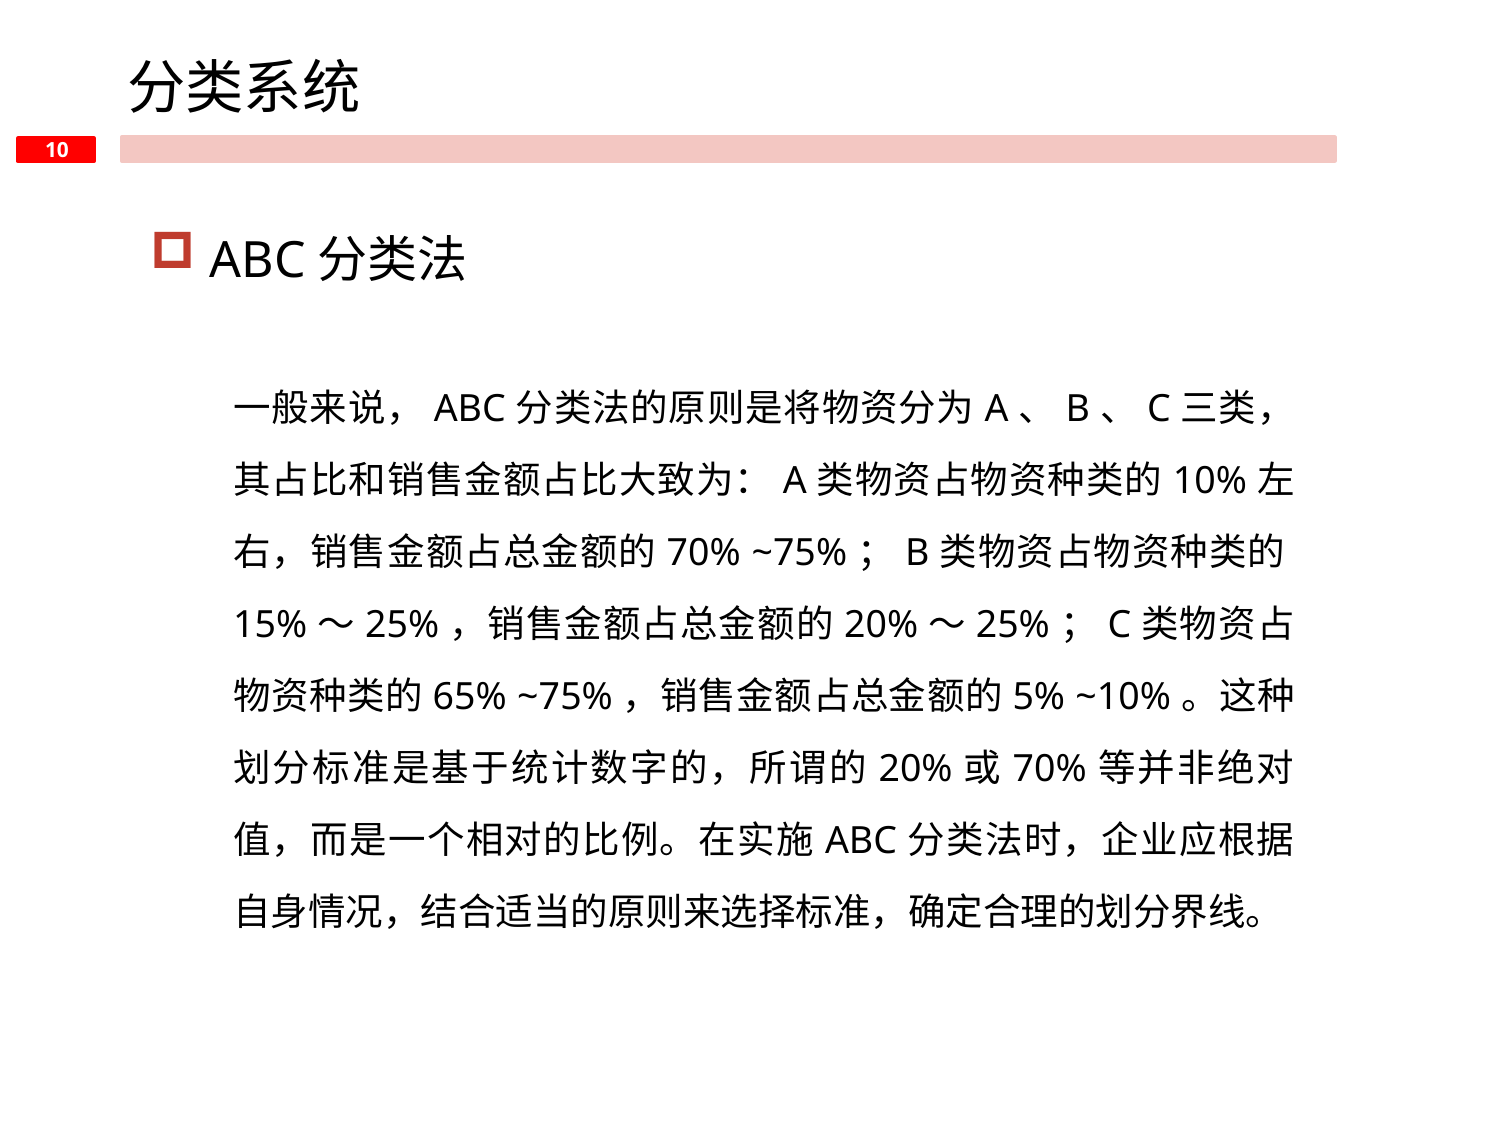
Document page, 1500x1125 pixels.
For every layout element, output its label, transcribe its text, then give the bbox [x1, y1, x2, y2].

text_box 分类系统 [112, 42, 376, 128]
text_box [17, 129, 97, 189]
text_box ABC分类法 [135, 219, 1120, 314]
text_box 一般来说，ABC分类法的原则是将物资分为A、B、C三类，其占比和销售金额占比大致为：A类物资占物资种类的10%左右，销售金额占总金额的70% ~75%；B类物资占物资种类的15%～25%，销售金额占总金额的20%～25%；C类物资占物资种类的65% ~75%，销售金额占总金额的5% ~10%。这种划分标准是基于统计数字的，所谓的20%或70%等并非绝对值，而是一个相对的比例。在实施ABC分类法时，企业应根据自身情况，结合适当的原则来选择标准，确定合理的划分界线。 [218, 349, 1310, 941]
